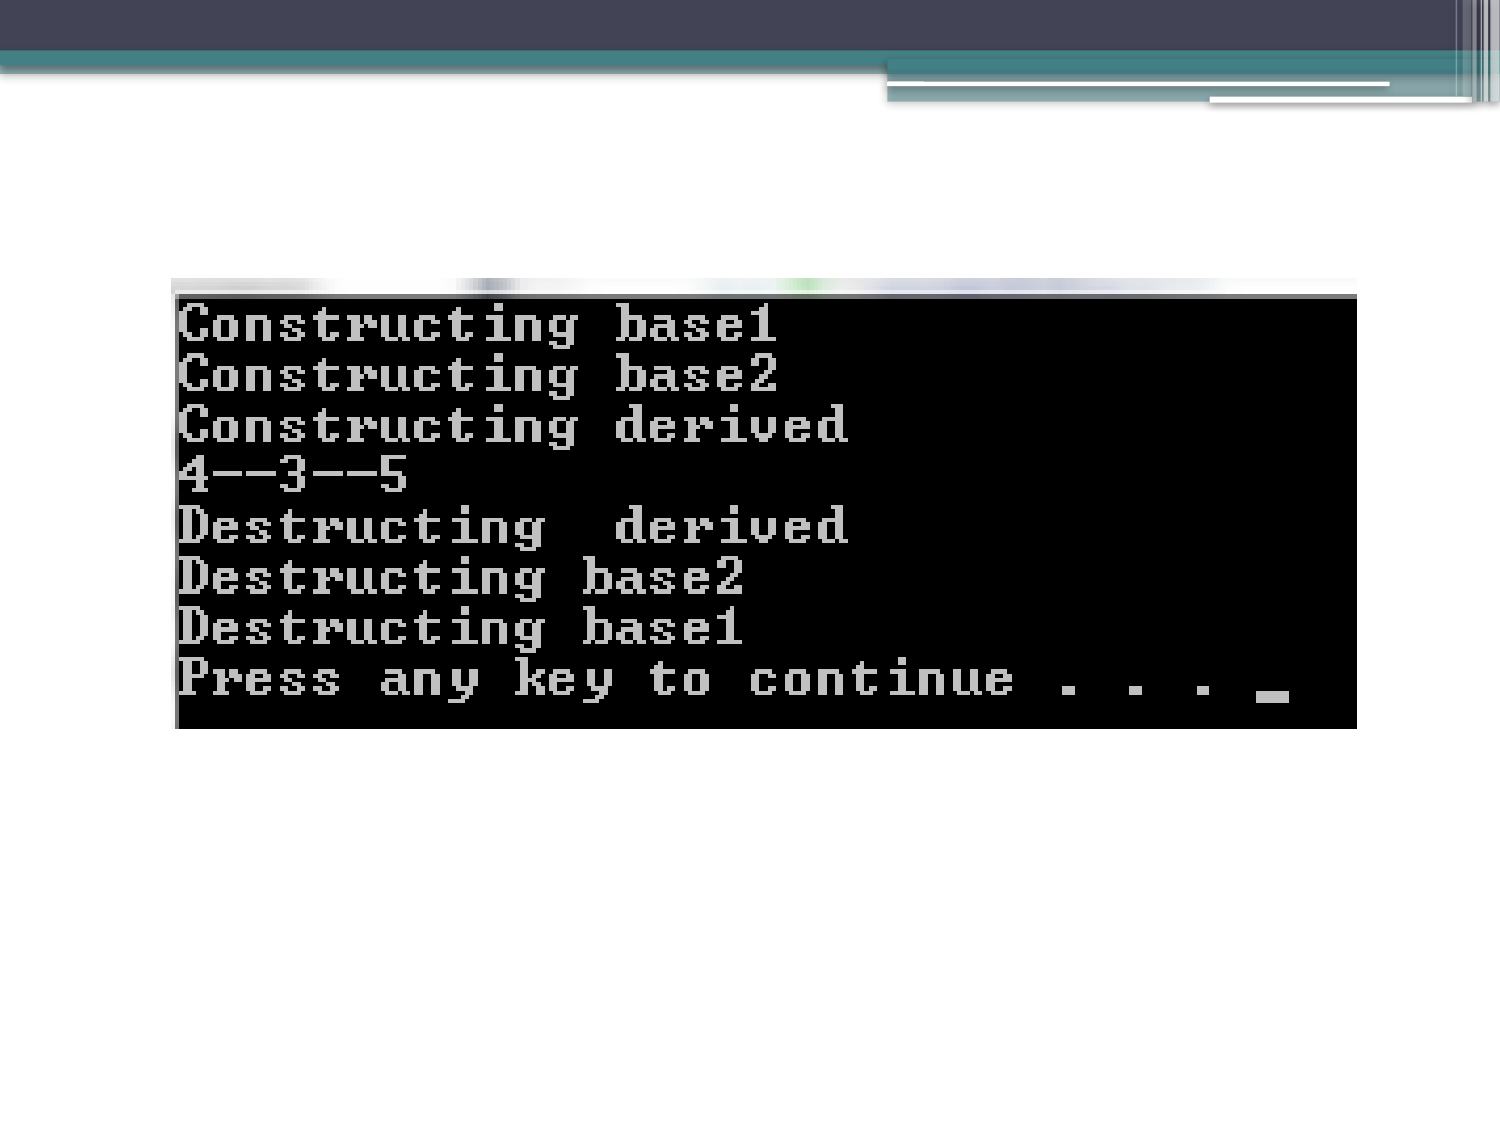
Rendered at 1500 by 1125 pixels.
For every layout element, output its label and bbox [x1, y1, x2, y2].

picture [170, 278, 1357, 729]
